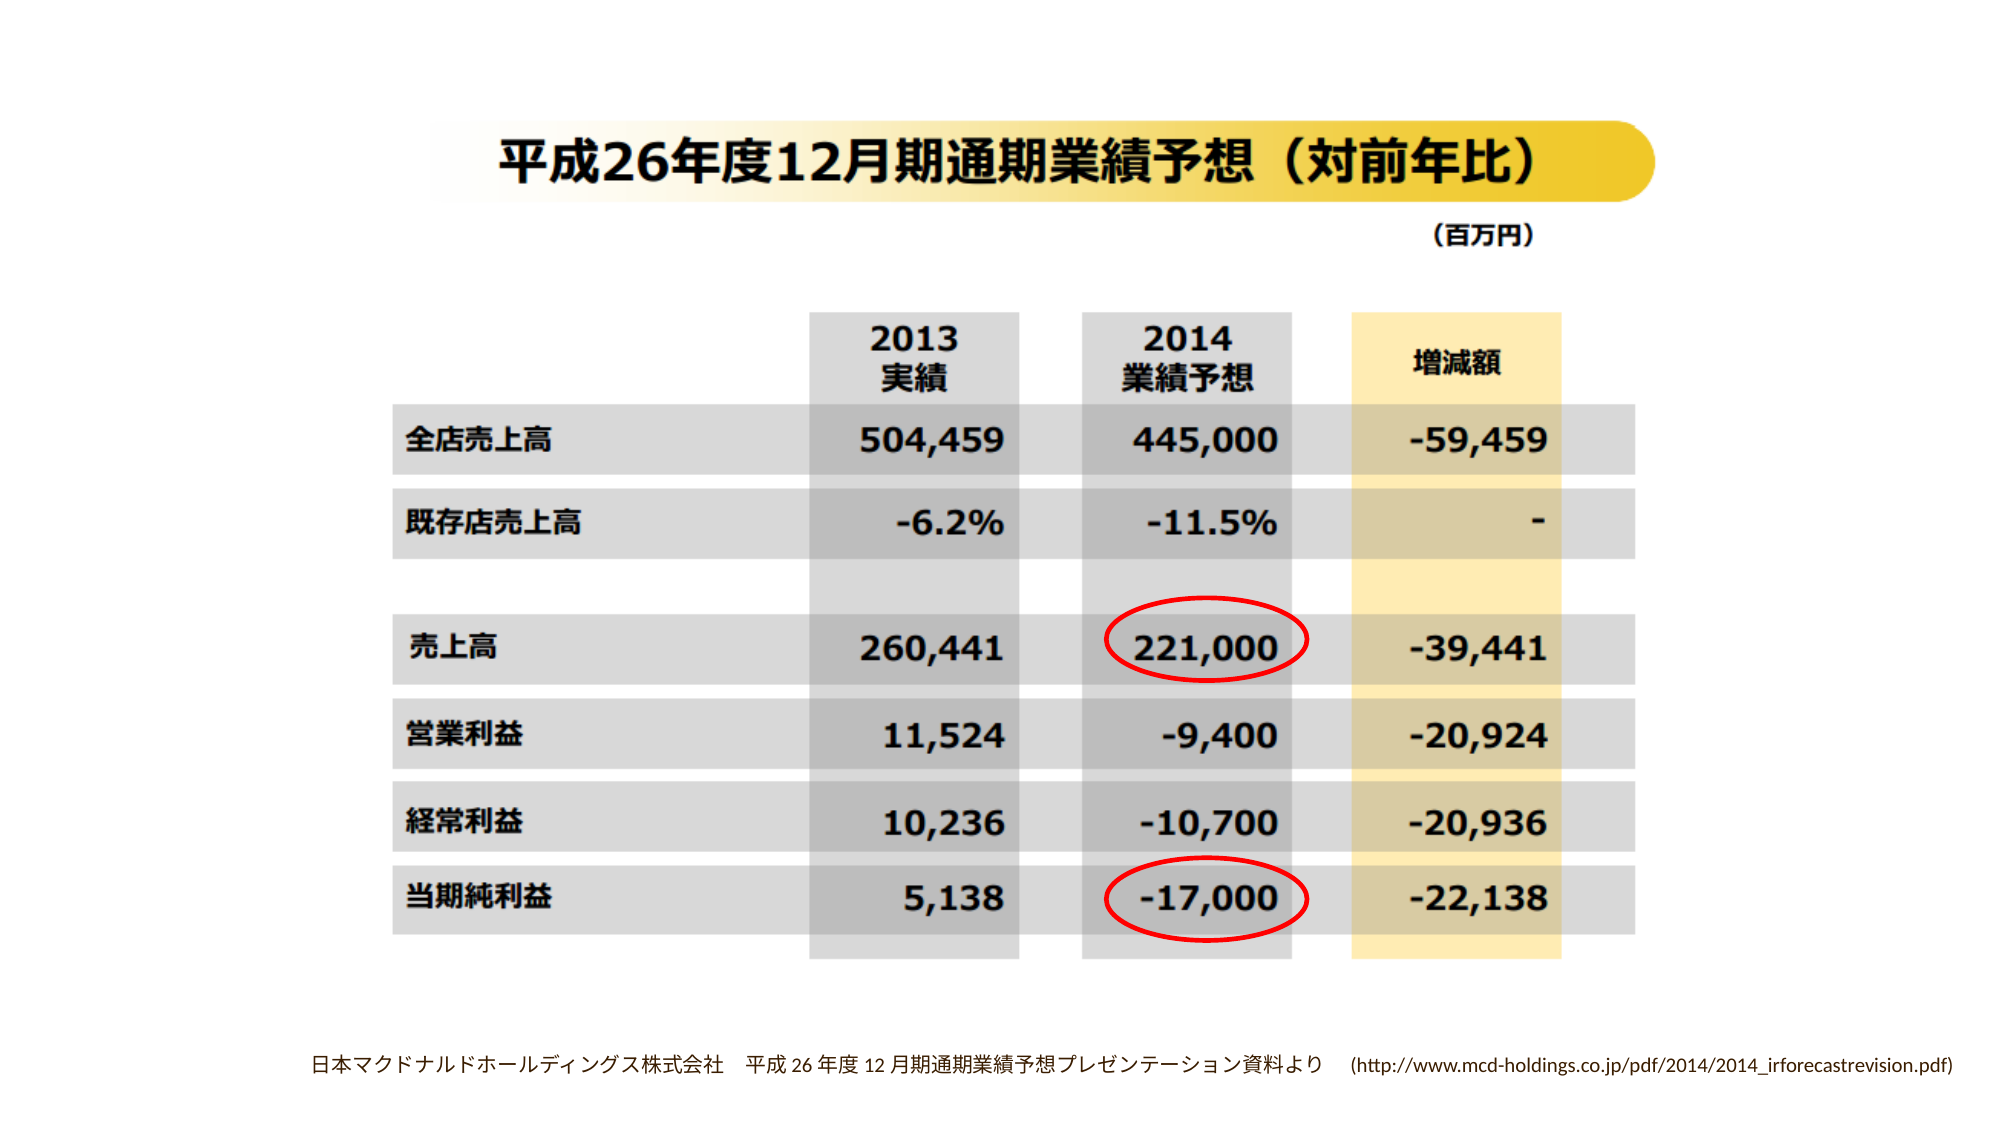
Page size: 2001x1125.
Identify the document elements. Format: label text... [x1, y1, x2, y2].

picture [373, 101, 1686, 993]
list 日本マクドナルドホールディングス株式会社 平成26年度12月期通期業績予想プレゼンテーション資料より (http://www.mcd-holdings.co.jp/pdf/2014/2014_irforecastrevision.pdf) [196, 1046, 1969, 1102]
